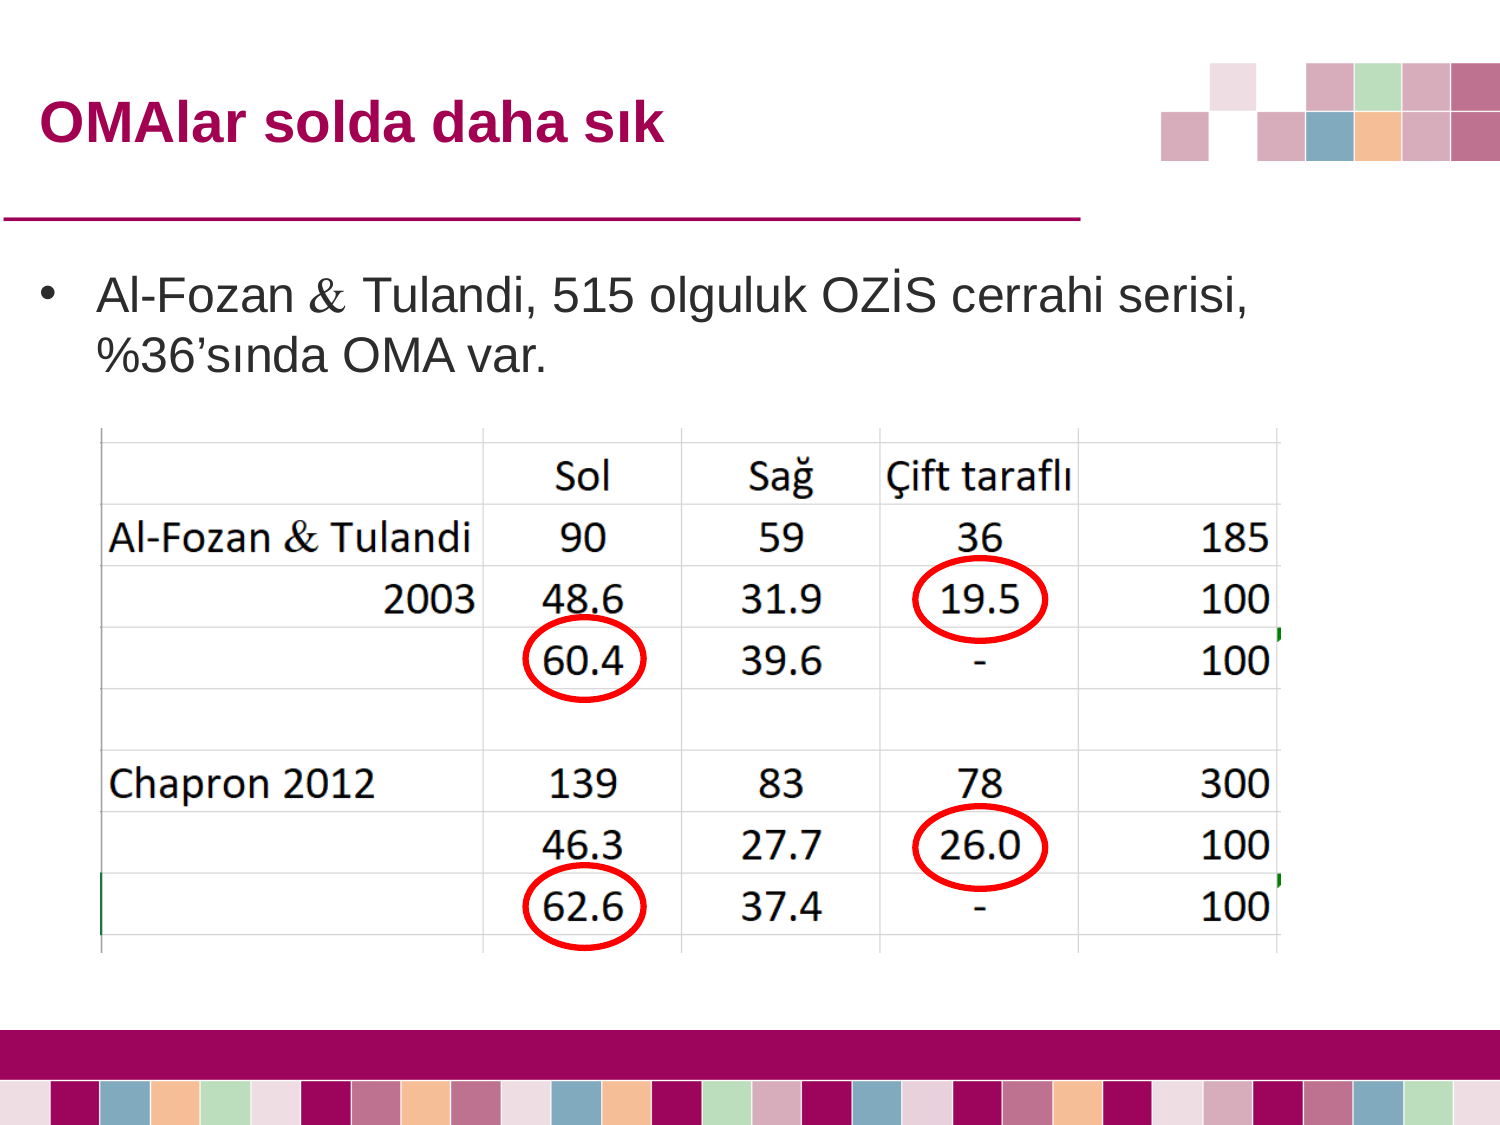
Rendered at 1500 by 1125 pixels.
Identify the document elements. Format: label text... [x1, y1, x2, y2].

title OMAlar solda daha sık [24, 18, 1138, 220]
picture [1149, 62, 1500, 161]
picture [100, 427, 1281, 953]
picture [0, 212, 1088, 227]
text_box Al-Fozan  Tulandi, 515 olguluk OZİS cerrahi serisi, %36’sında OMA var. [24, 255, 1475, 380]
picture [0, 1030, 1500, 1125]
